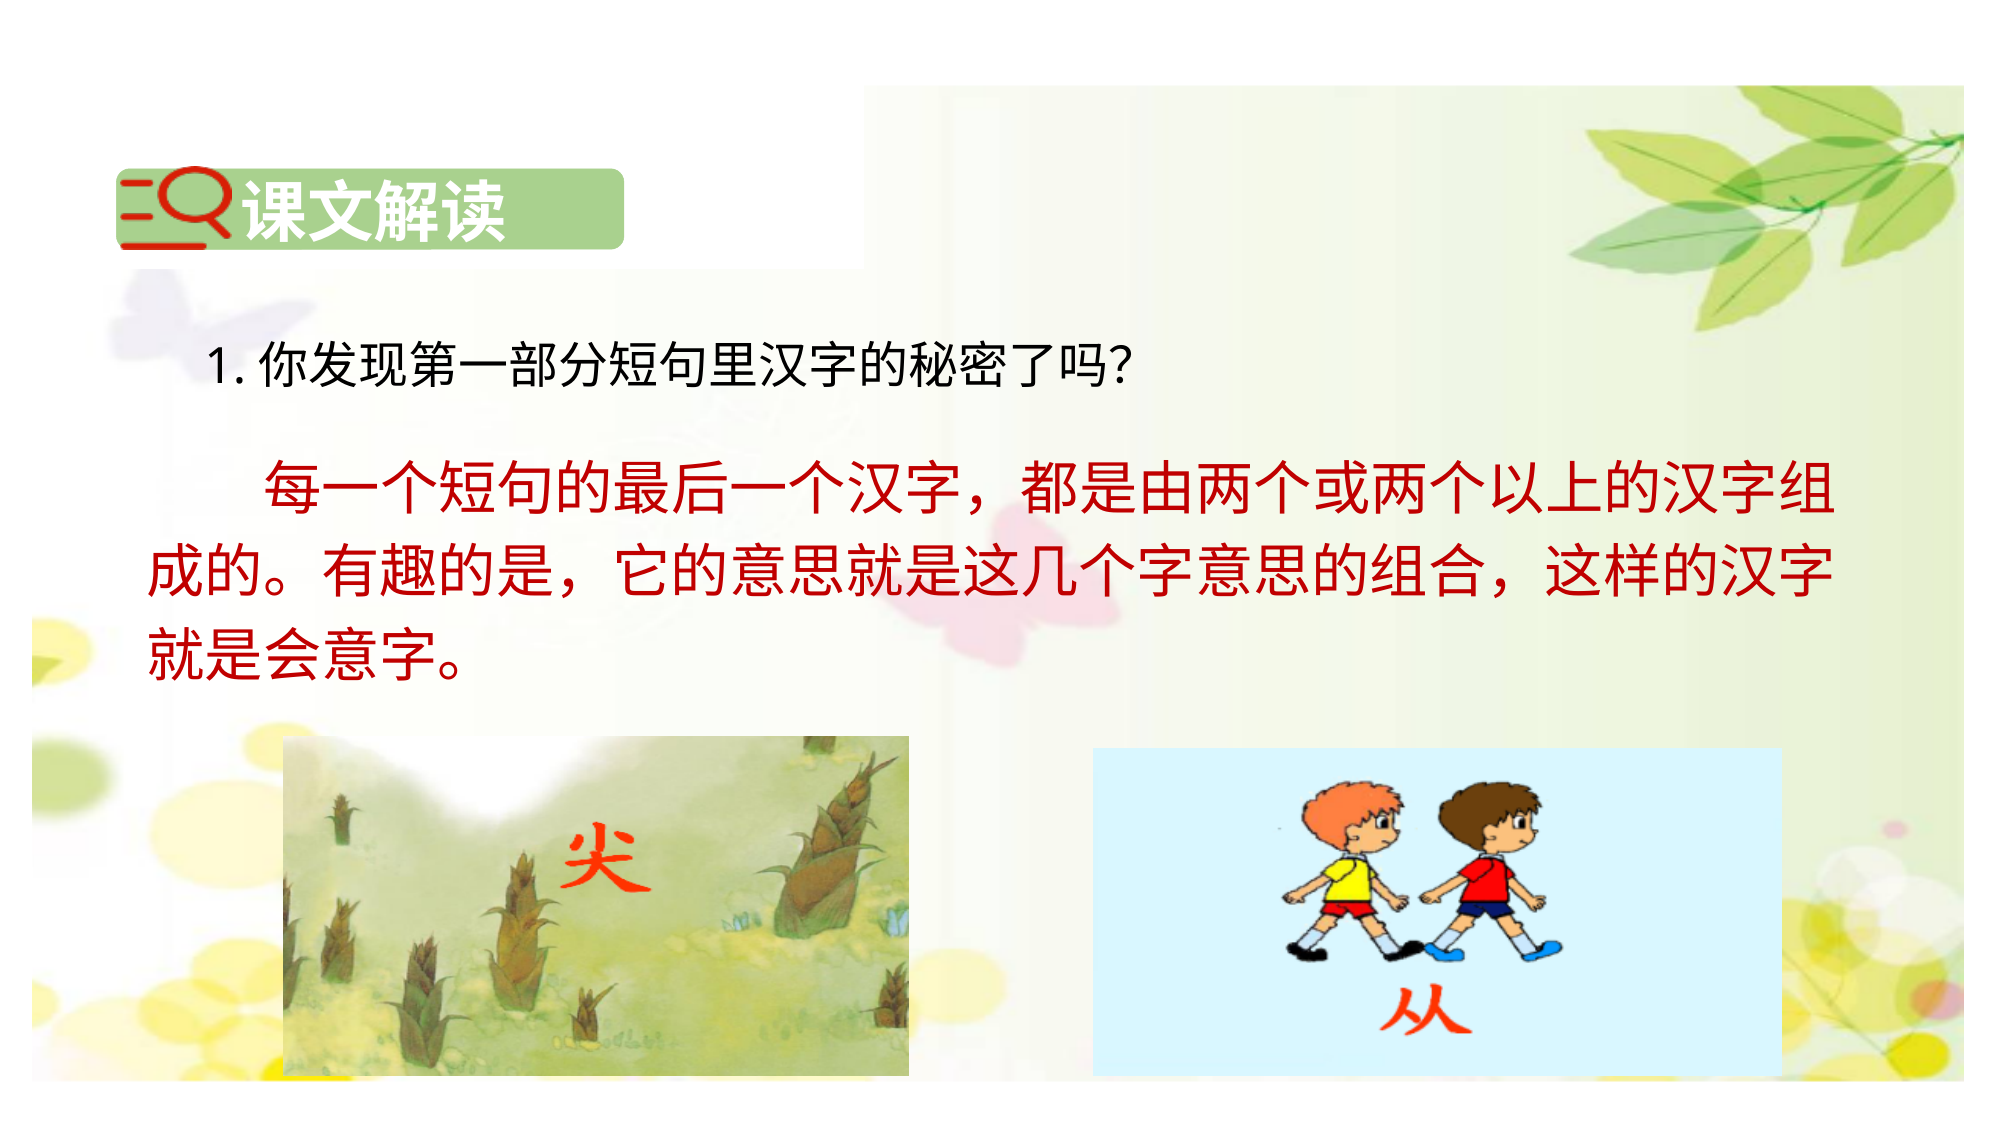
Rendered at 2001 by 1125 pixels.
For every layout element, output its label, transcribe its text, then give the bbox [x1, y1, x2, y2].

picture [31, 84, 1964, 1093]
text_box [115, 171, 120, 247]
picture [120, 166, 232, 250]
text_box 课文解读 [225, 162, 626, 258]
